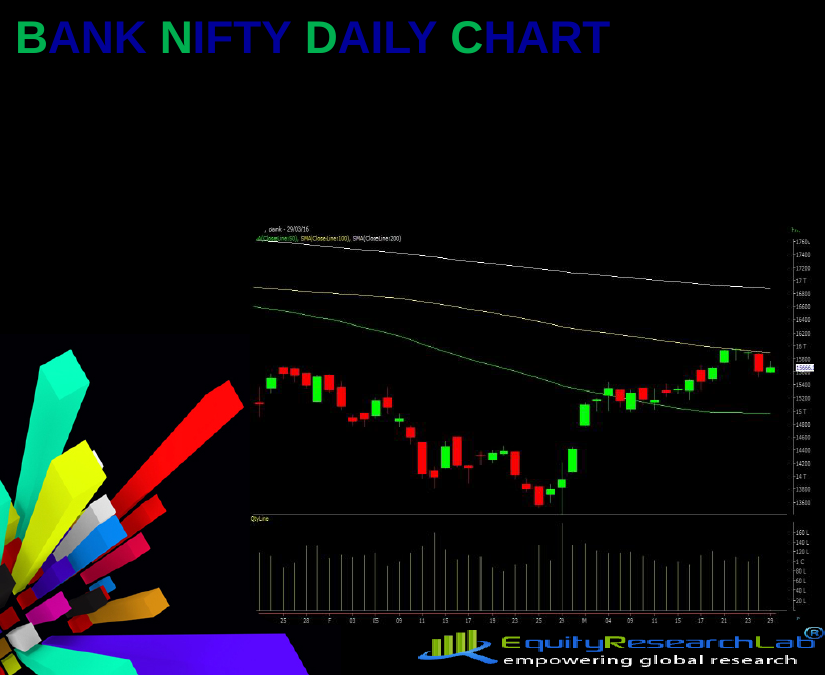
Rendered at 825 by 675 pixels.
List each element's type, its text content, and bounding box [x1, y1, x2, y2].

picture [0, 224, 825, 675]
text_box BANK NIFTY DAILY CHART [0, 0, 650, 70]
